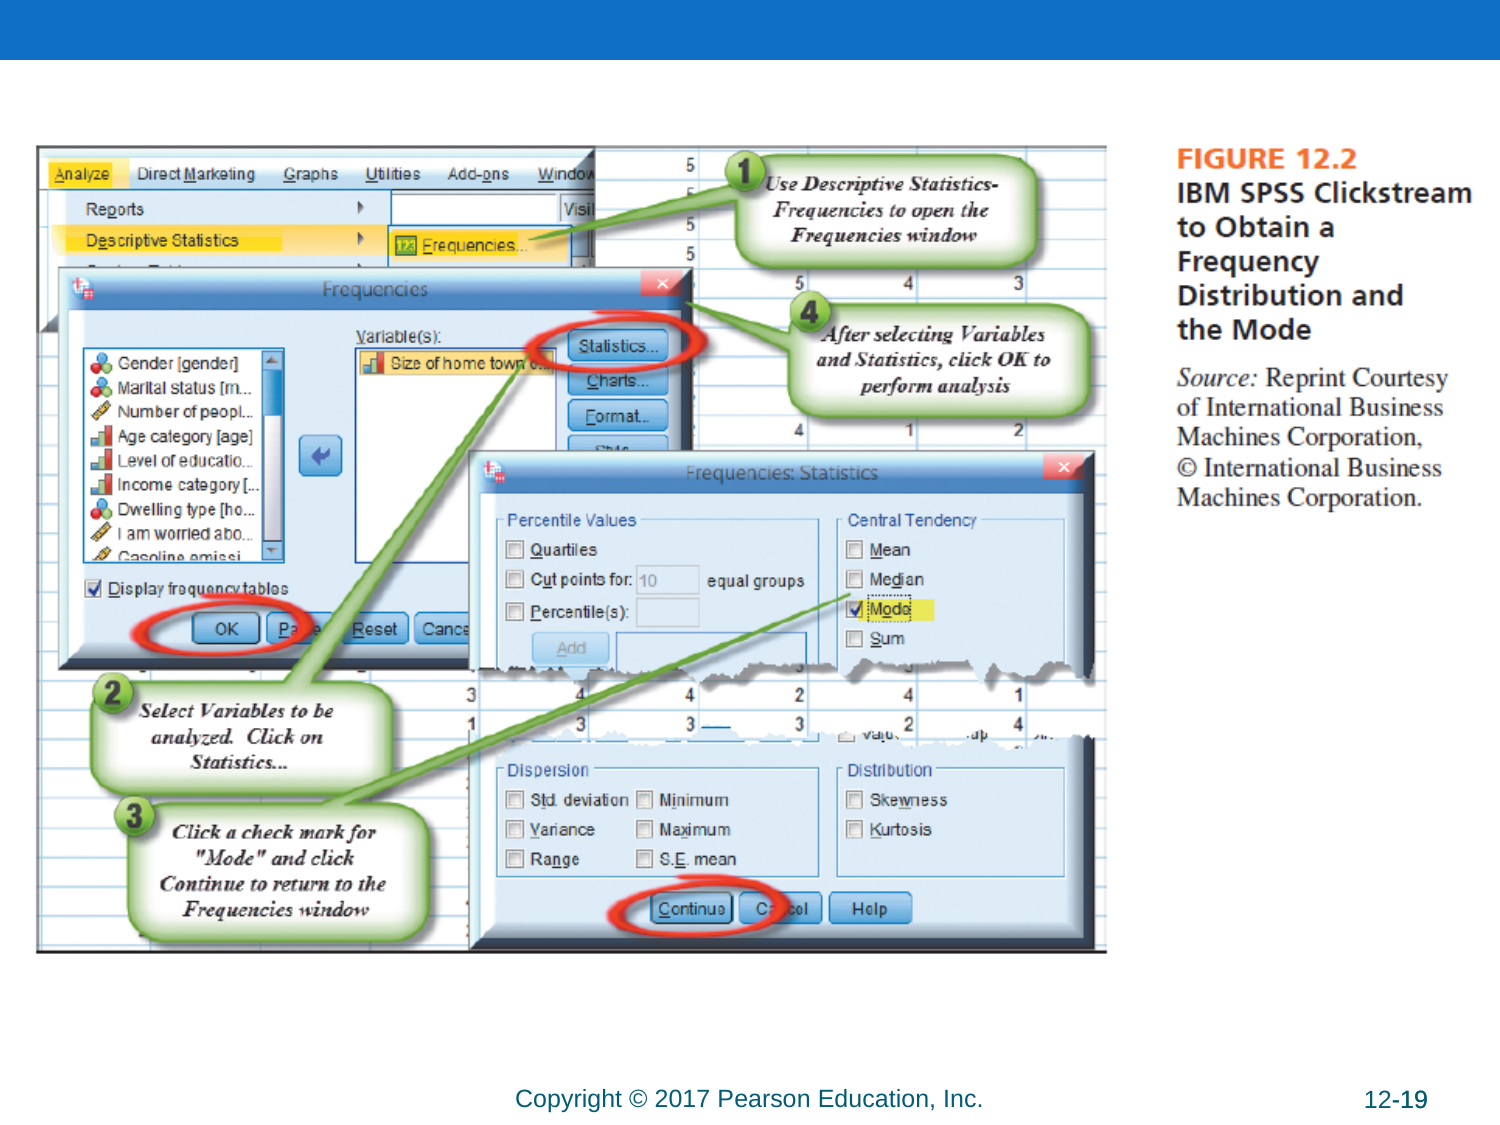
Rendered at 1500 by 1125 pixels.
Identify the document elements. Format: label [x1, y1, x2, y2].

picture [24, 141, 1477, 985]
picture [641, 1100, 647, 1107]
